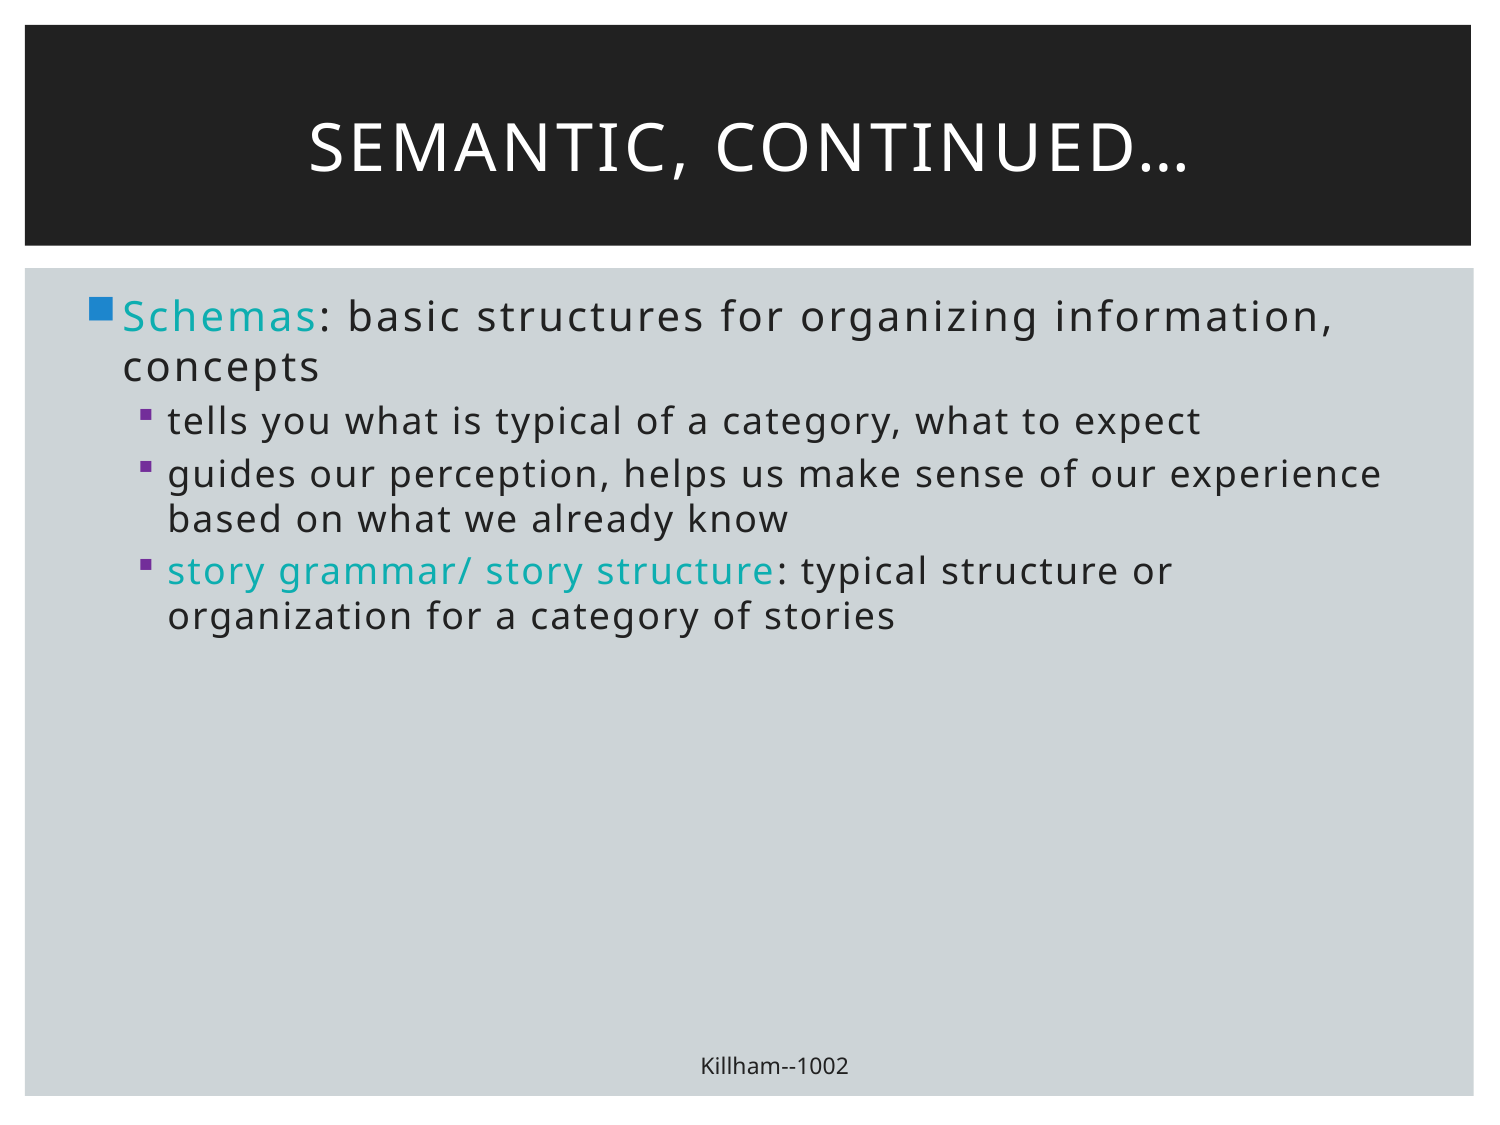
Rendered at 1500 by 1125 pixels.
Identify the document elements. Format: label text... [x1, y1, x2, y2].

title Semantic, continued… [62, 58, 1438, 232]
list Schemas: basic structures for organizing information, concepts tells you what is typical of a category, what to expect guides our perception, helps us make sense of our experience based on what we already know story grammar/ story structure: typical structure or organization for a category of stories [62, 281, 1442, 1005]
footer Killham--1002 [500, 1042, 1050, 1088]
